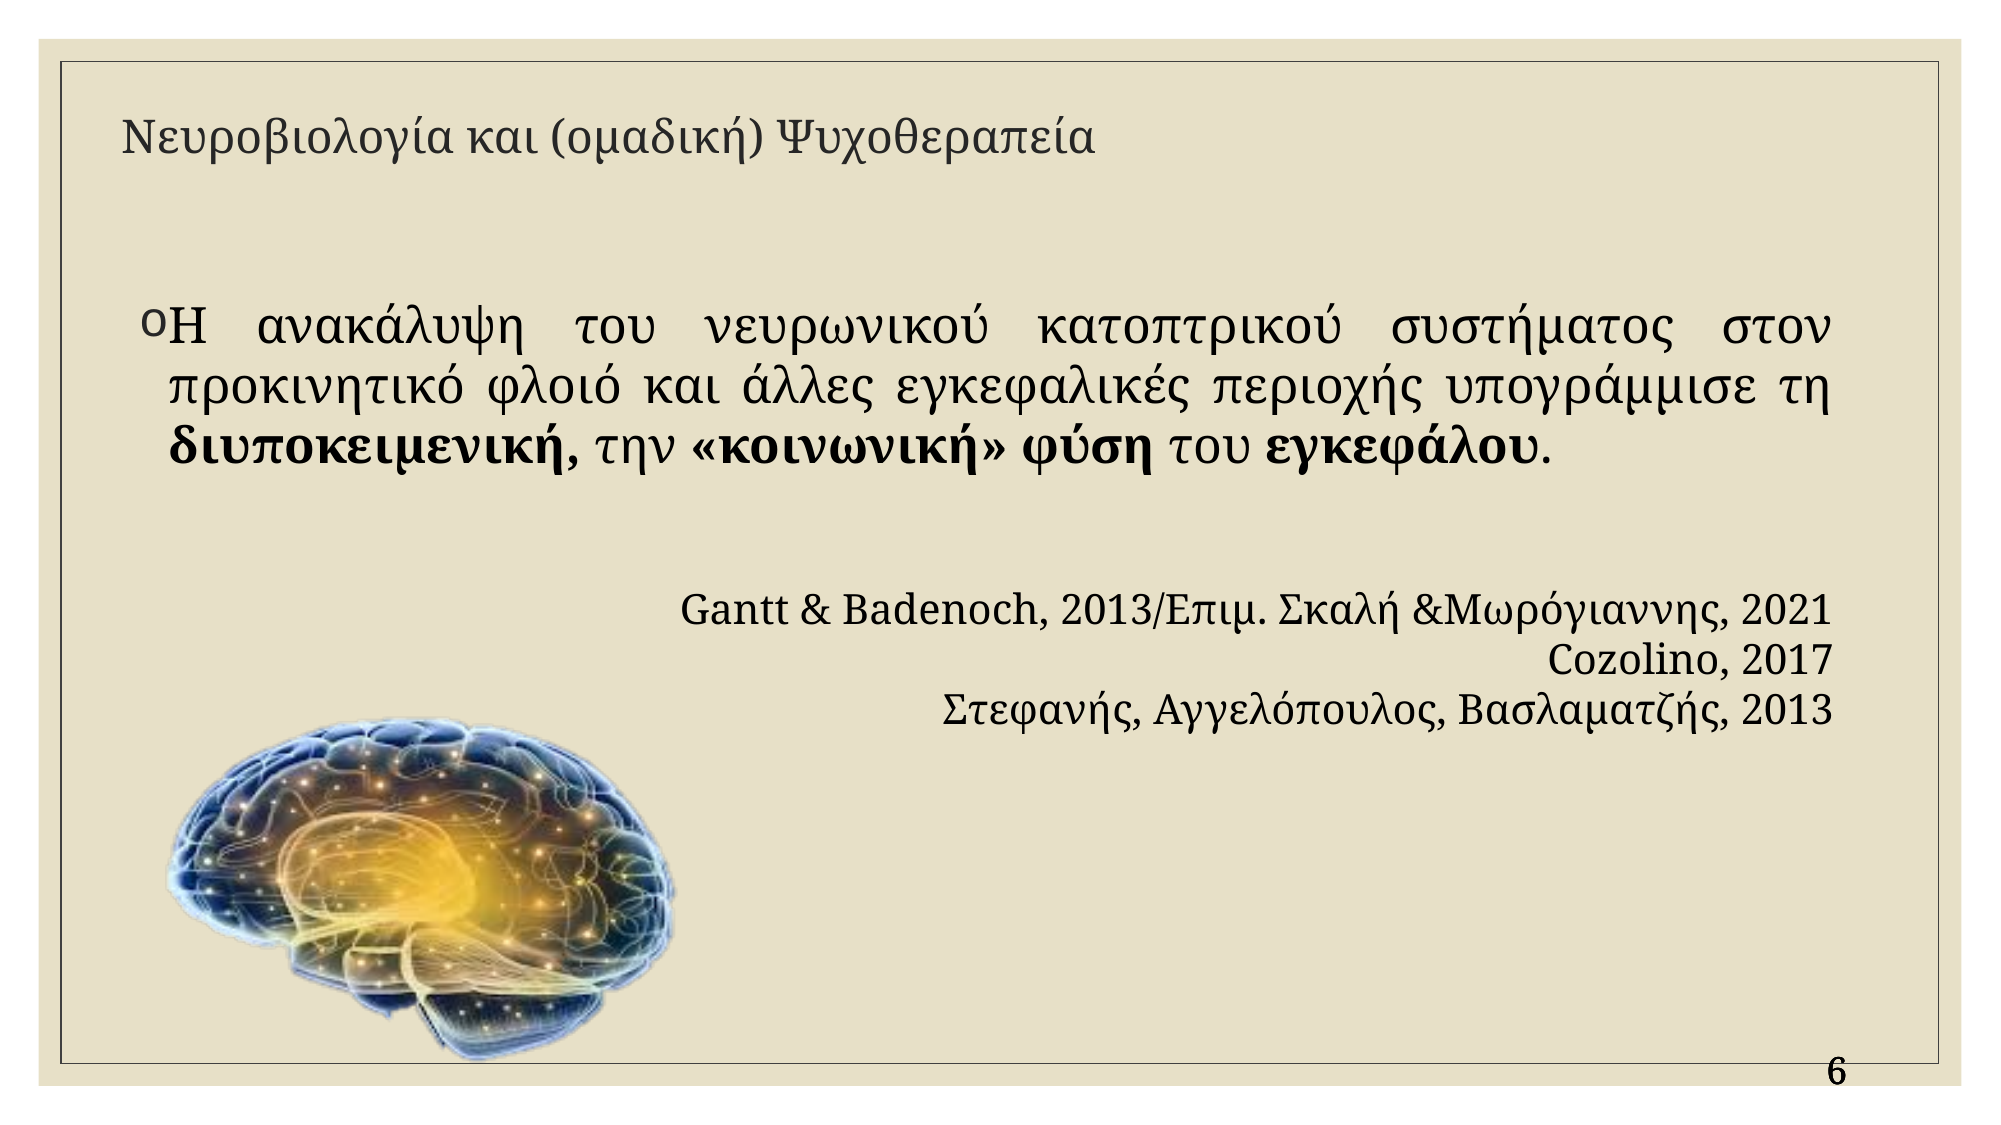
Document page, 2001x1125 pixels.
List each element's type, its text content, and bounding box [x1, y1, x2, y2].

list Η ανακάλυψη του νευρωνικού κατοπτρικού συστήματος στον προκινητικό φλοιό και άλλες εγκεφαλικές περιοχής υπογράμμισε τη διυποκειμενική, την «κοινωνική» φύση του εγκεφάλου. Gantt & Badenoch, 2013/Επιμ. Σκαλή &Μωρόγιαννης, 2021 Cozolino, 2017 Στεφανής, Αγγελόπουλος, Βασλαματζής, 2013 [123, 239, 1849, 1103]
text_box 6 [1412, 1042, 1863, 1103]
title Νευροβιολογία και (ομαδική) Ψυχοθεραπεία [106, 50, 1832, 172]
picture [31, 704, 816, 1077]
